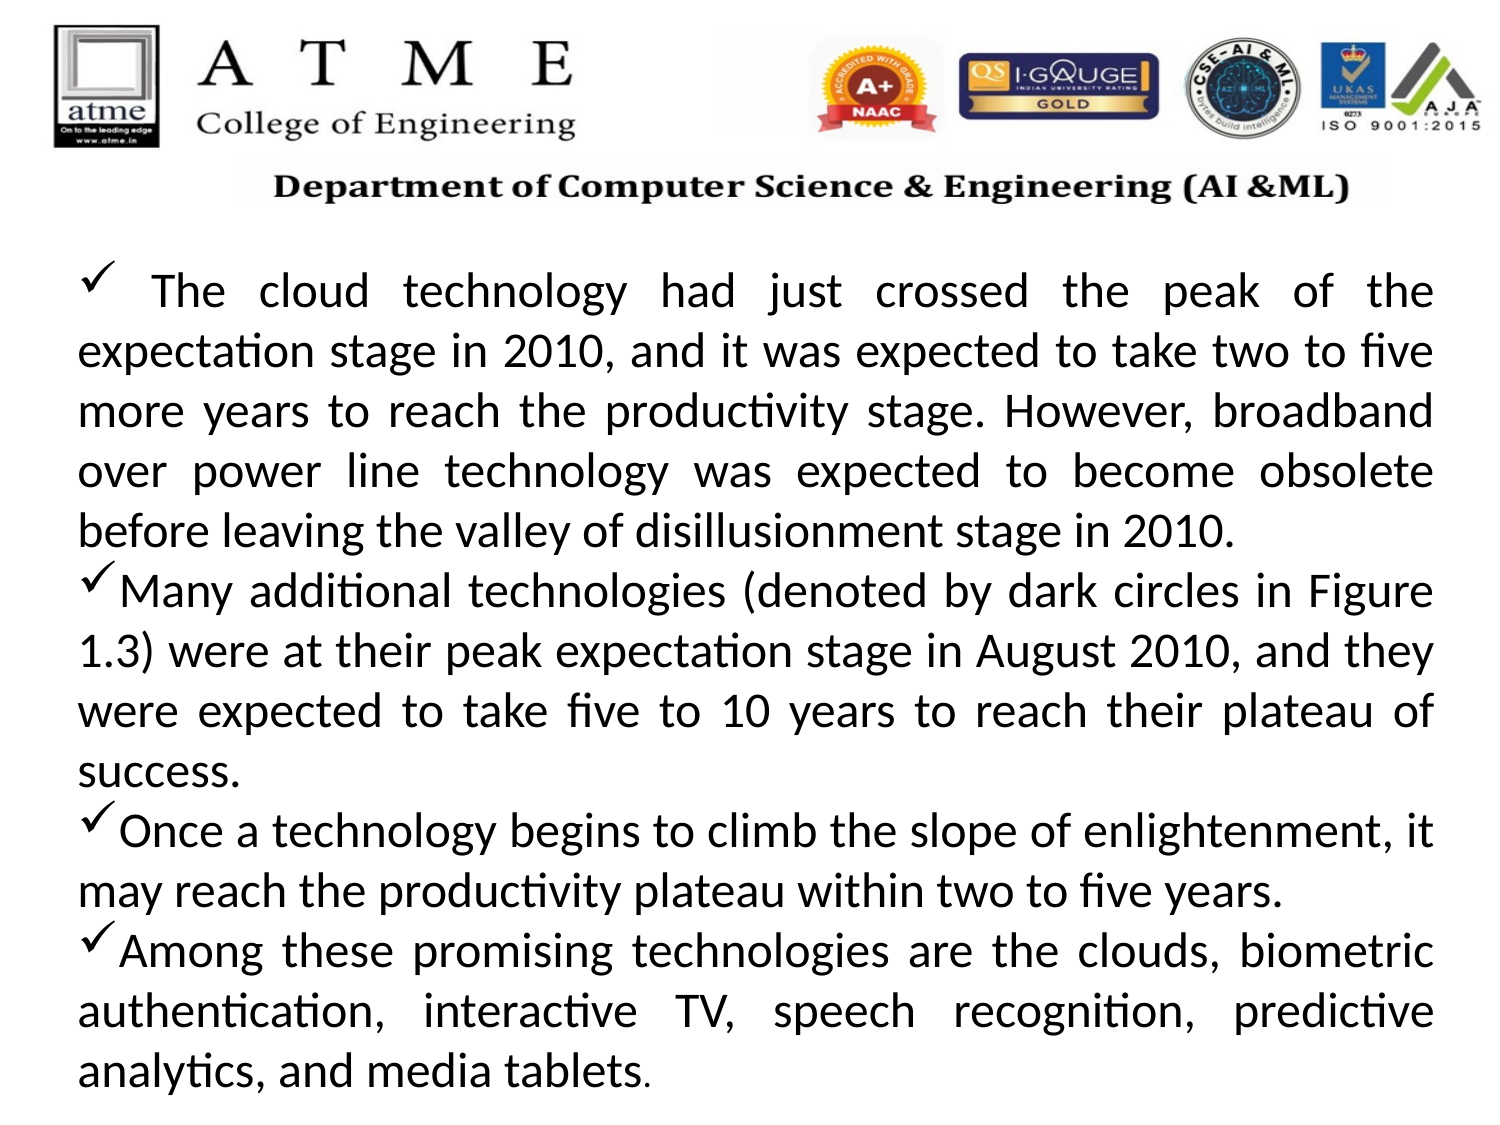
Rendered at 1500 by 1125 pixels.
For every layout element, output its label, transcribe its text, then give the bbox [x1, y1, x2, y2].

text_box The cloud technology had just crossed the peak of the expectation stage in 2010, and it was expected to take two to five more years to reach the productivity stage. However, broadband over power line technology was expected to become obsolete before leaving the valley of disillusionment stage in 2010. Many additional technologies (denoted by dark circles in Figure 1.3) were at their peak expectation stage in August 2010, and they were expected to take five to 10 years to reach their plateau of success. Once a technology begins to climb the slope of enlightenment, it may reach the productivity plateau within two to five years. Among these promising technologies are the clouds, biometric authentication, interactive TV, speech recognition, predictive analytics, and media tablets. [62, 249, 1450, 1105]
picture [24, 0, 1500, 226]
